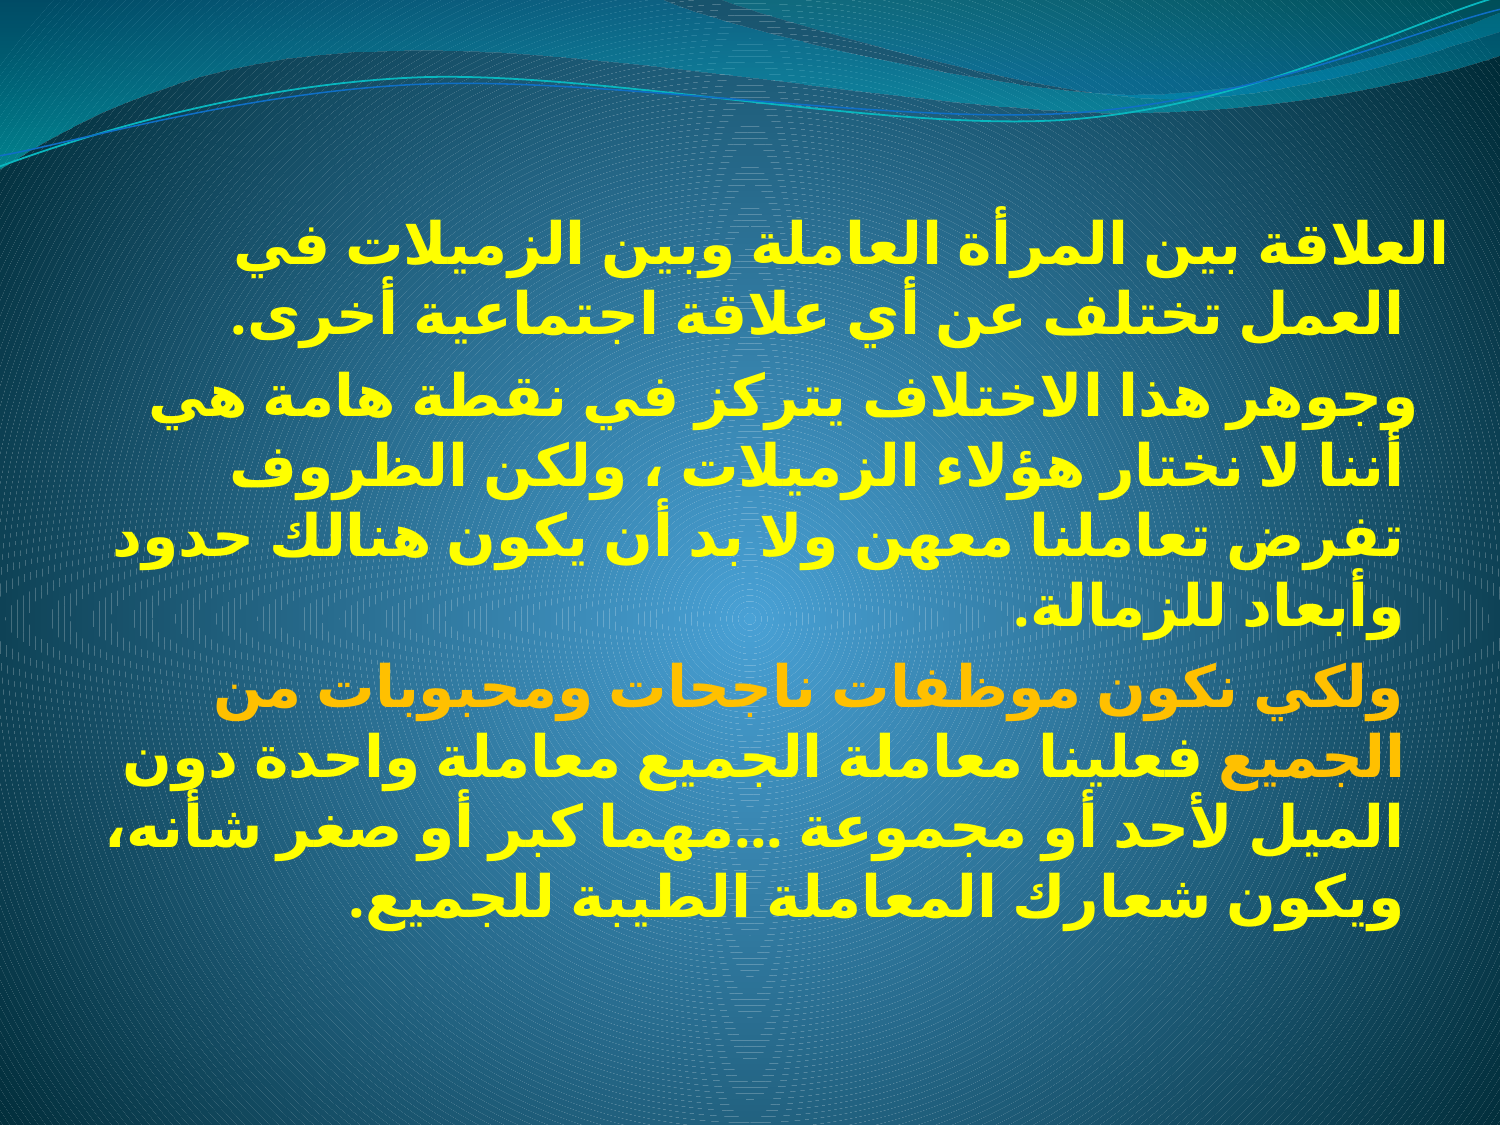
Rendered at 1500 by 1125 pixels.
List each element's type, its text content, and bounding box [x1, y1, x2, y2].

list العلاقة بين المرأة العاملة وبين الزميلات في العمل تختلف عن أي علاقة اجتماعية أخرى. وجوهر هذا الاختلاف يتركز في نقطة هامة هي أننا لا نختار هؤلاء الزميلات ، ولكن الظروف تفرض تعاملنا معهن ولا بد أن يكون هنالك حدود وأبعاد للزمالة. ولكي نكون موظفات ناجحات ومحبوبات من الجميع فعلينا معاملة الجميع معاملة واحدة دون الميل لأحد أو مجموعة ...مهما كبر أو صغر شأنه، ويكون شعارك المعاملة الطيبة للجميع. [46, 117, 1465, 1038]
